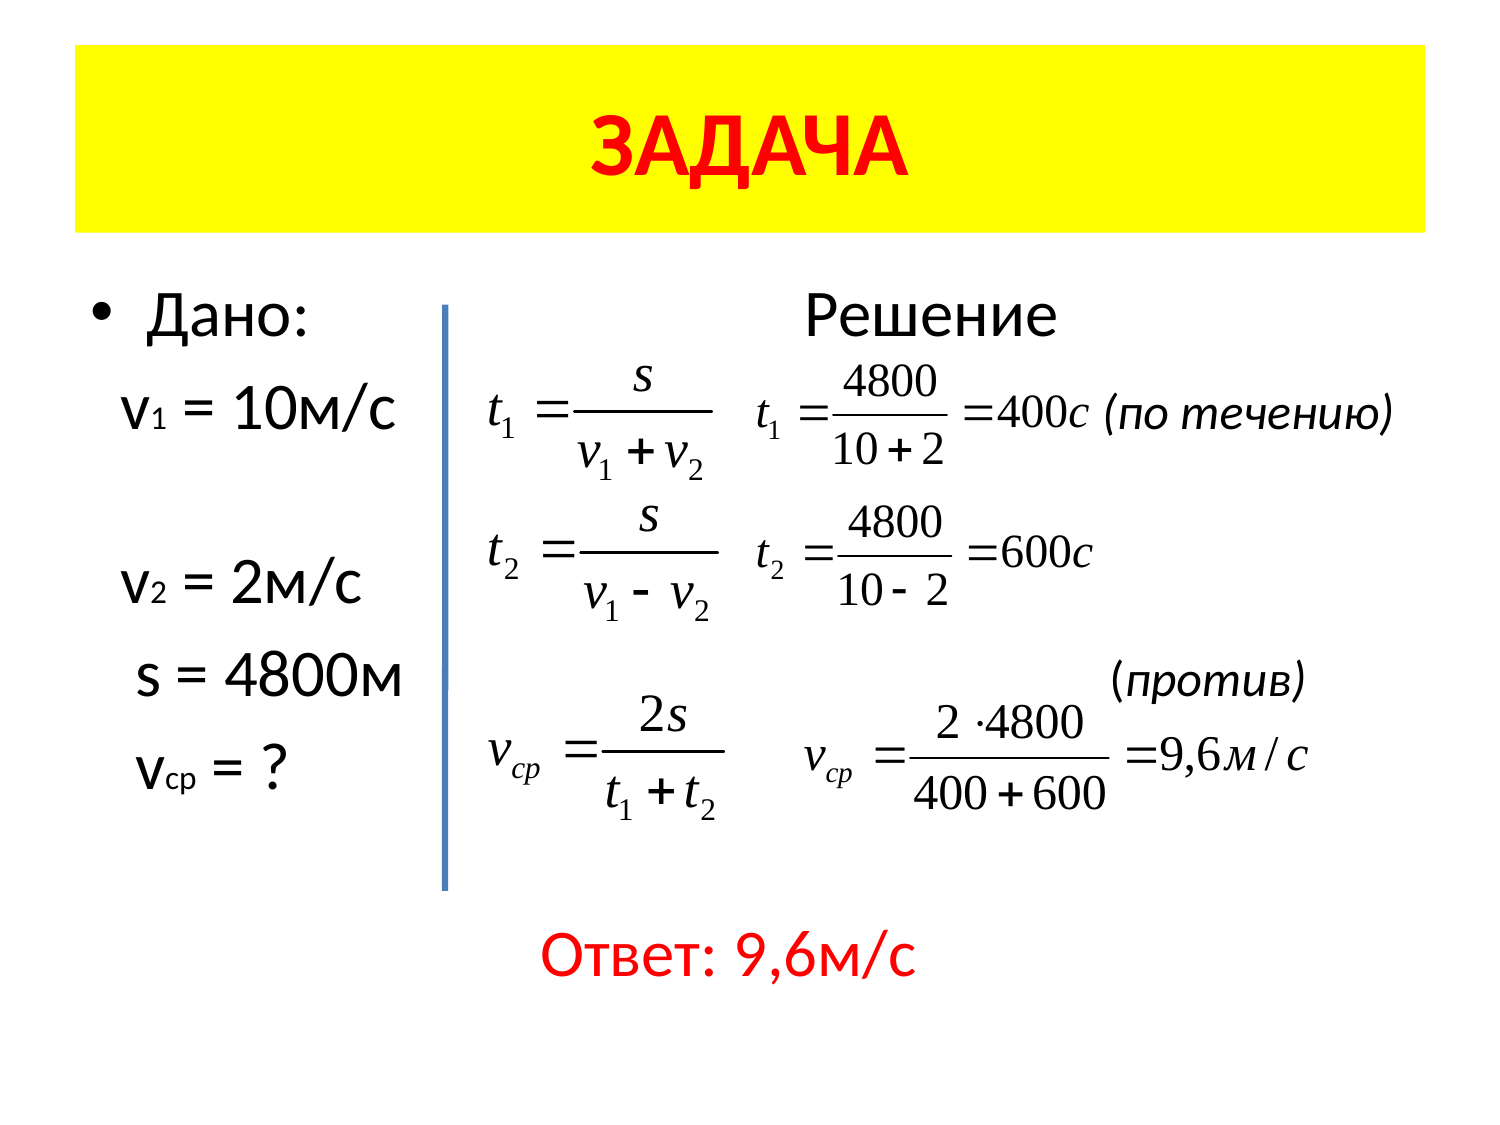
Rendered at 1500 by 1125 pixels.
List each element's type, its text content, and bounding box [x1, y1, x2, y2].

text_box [480, 480, 729, 634]
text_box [480, 679, 737, 833]
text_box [749, 351, 1100, 475]
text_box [796, 691, 1317, 821]
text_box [480, 339, 723, 479]
list Дано: Решение v1 = 10м/с (по течению) v2 = 2м/с s = 4800м (против) vcp = ? Ответ: 9,6м/с [74, 262, 1426, 1006]
title ЗАДАЧА [74, 44, 1426, 233]
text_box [749, 491, 1104, 616]
